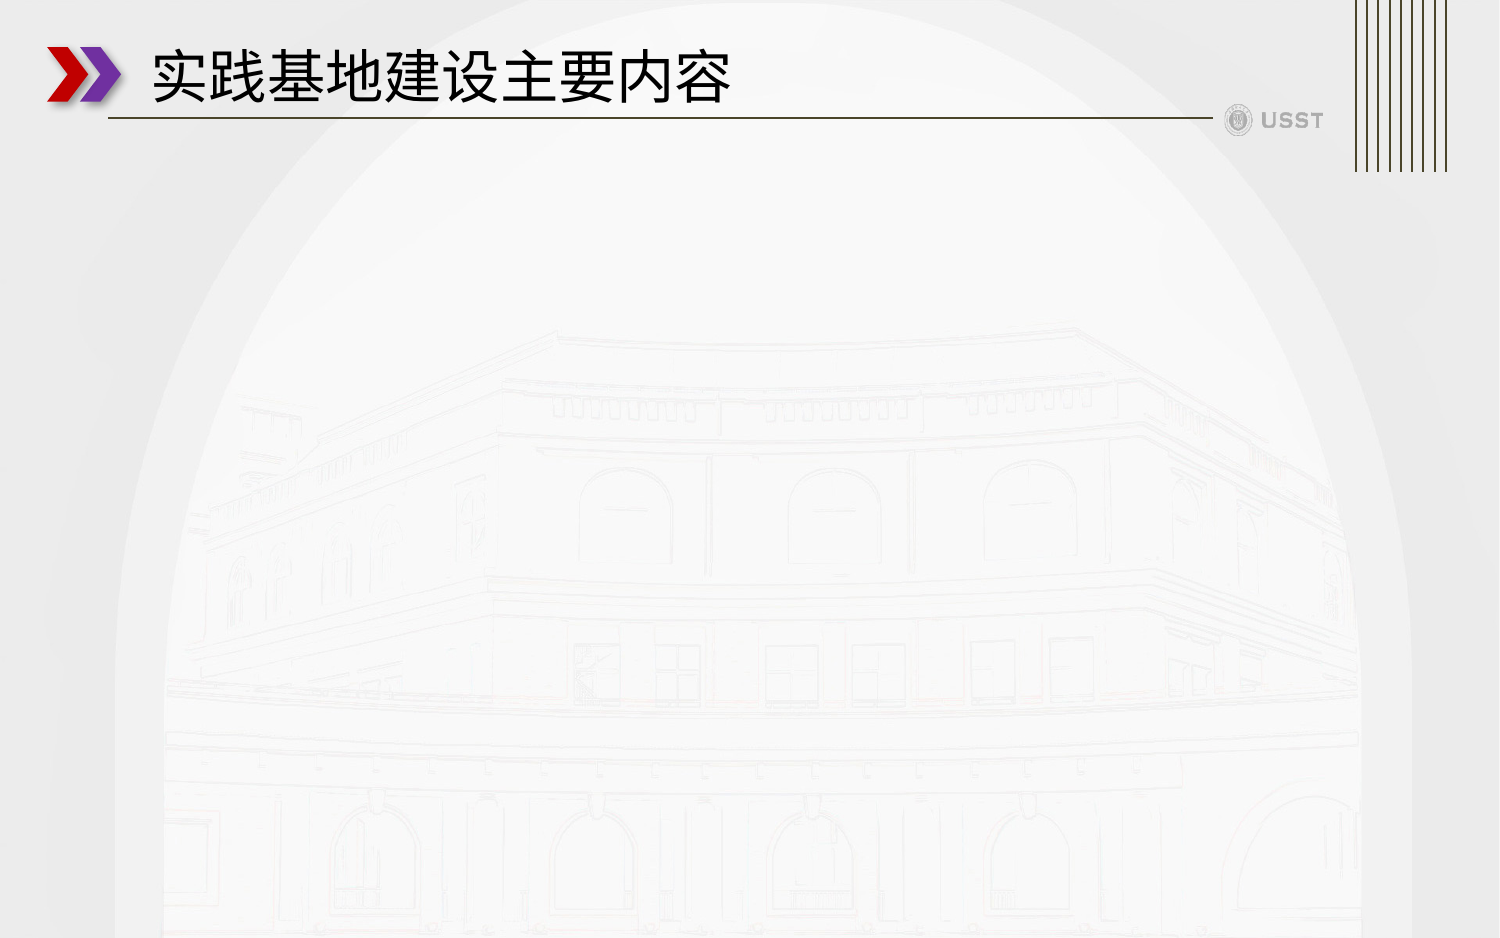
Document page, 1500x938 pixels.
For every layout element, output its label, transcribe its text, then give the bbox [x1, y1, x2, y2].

title 实践基地建设主要内容 [135, 31, 1489, 119]
picture [1402, 0, 1411, 31]
picture [1436, 0, 1445, 31]
picture [1368, 0, 1377, 31]
picture [1391, 0, 1400, 31]
picture [1424, 0, 1434, 31]
picture [1413, 0, 1422, 31]
picture [0, 0, 1500, 938]
picture [1266, 119, 1273, 125]
picture [1379, 0, 1389, 31]
picture [1357, 0, 1366, 31]
